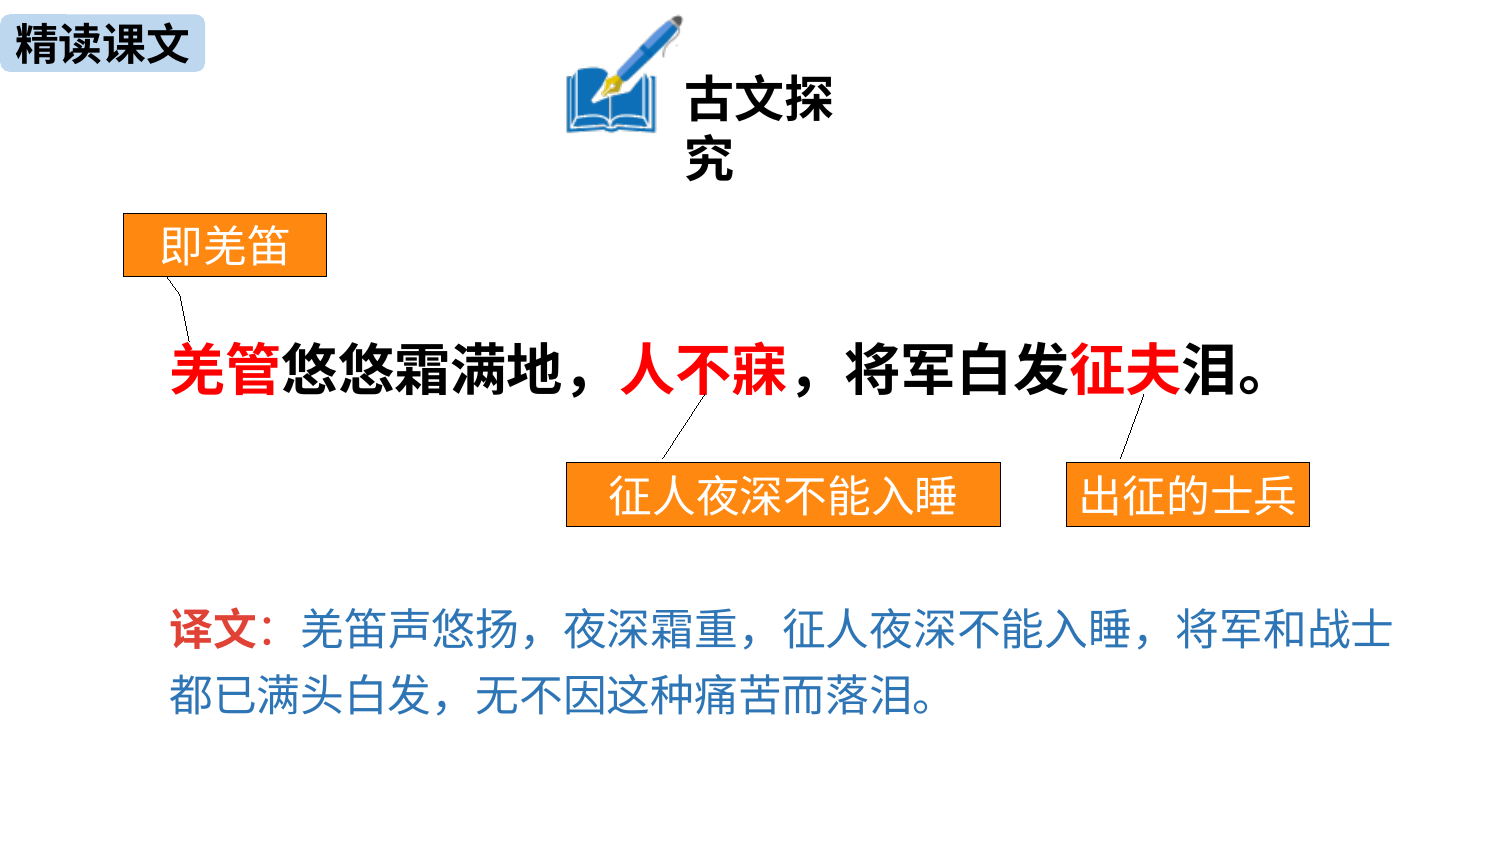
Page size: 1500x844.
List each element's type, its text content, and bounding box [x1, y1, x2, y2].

text_box 出征的士兵 [1066, 462, 1310, 527]
text_box 译文：羌笛声悠扬，夜深霜重，征人夜深不能入睡，将军和战士都已满头白发，无不因这种痛苦而落泪。 [158, 582, 1425, 726]
text_box 古文探究 [689, 57, 900, 137]
text_box 征人夜深不能入睡 [566, 462, 1001, 527]
text_box 即羌笛 [123, 213, 327, 342]
text_box 羌管悠悠霜满地，人不寐，将军白发征夫泪。 [158, 328, 1365, 407]
picture [556, 12, 689, 141]
text_box 精读课文 [0, 13, 207, 73]
